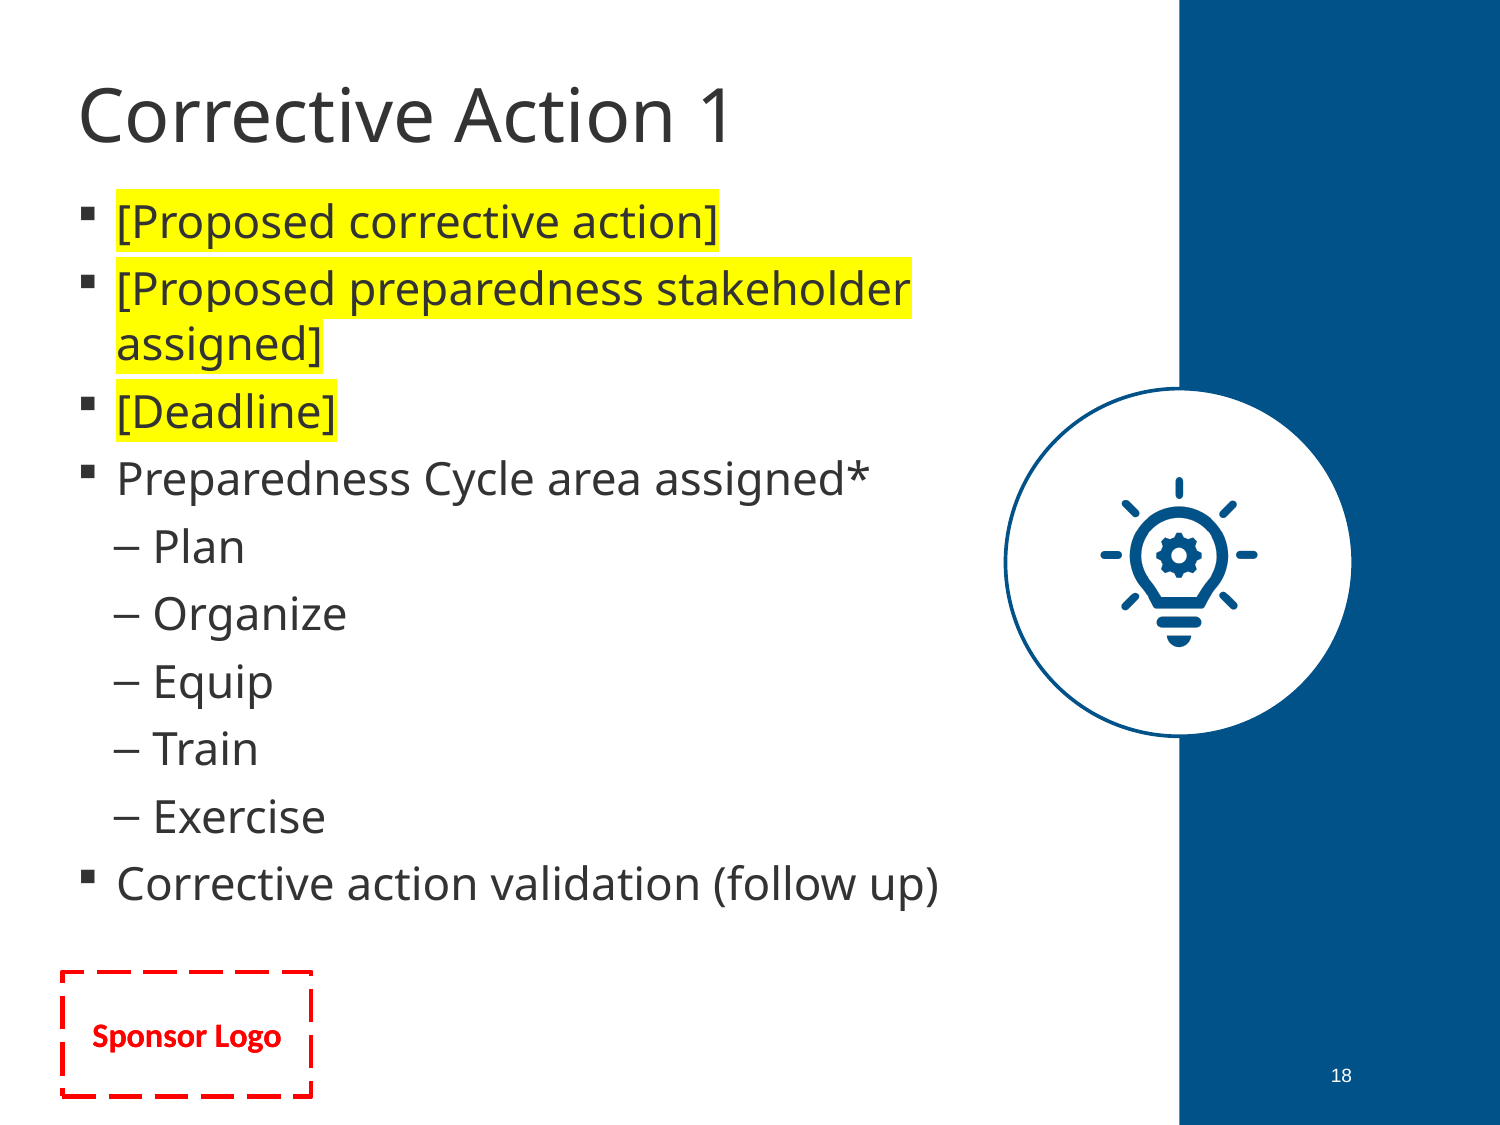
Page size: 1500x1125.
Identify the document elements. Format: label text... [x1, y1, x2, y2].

title Corrective Action 1 [62, 31, 982, 176]
picture [1086, 469, 1275, 658]
slide_number 18 [1242, 1052, 1368, 1098]
text_box [1177, 0, 1500, 1125]
list [Proposed corrective action] [Proposed preparedness stakeholder assigned] [Deadline] Preparedness Cycle area assigned* Plan Organize Equip Train Exercise Corrective action validation (follow up) [62, 176, 1013, 927]
text_box [1003, 386, 1356, 739]
